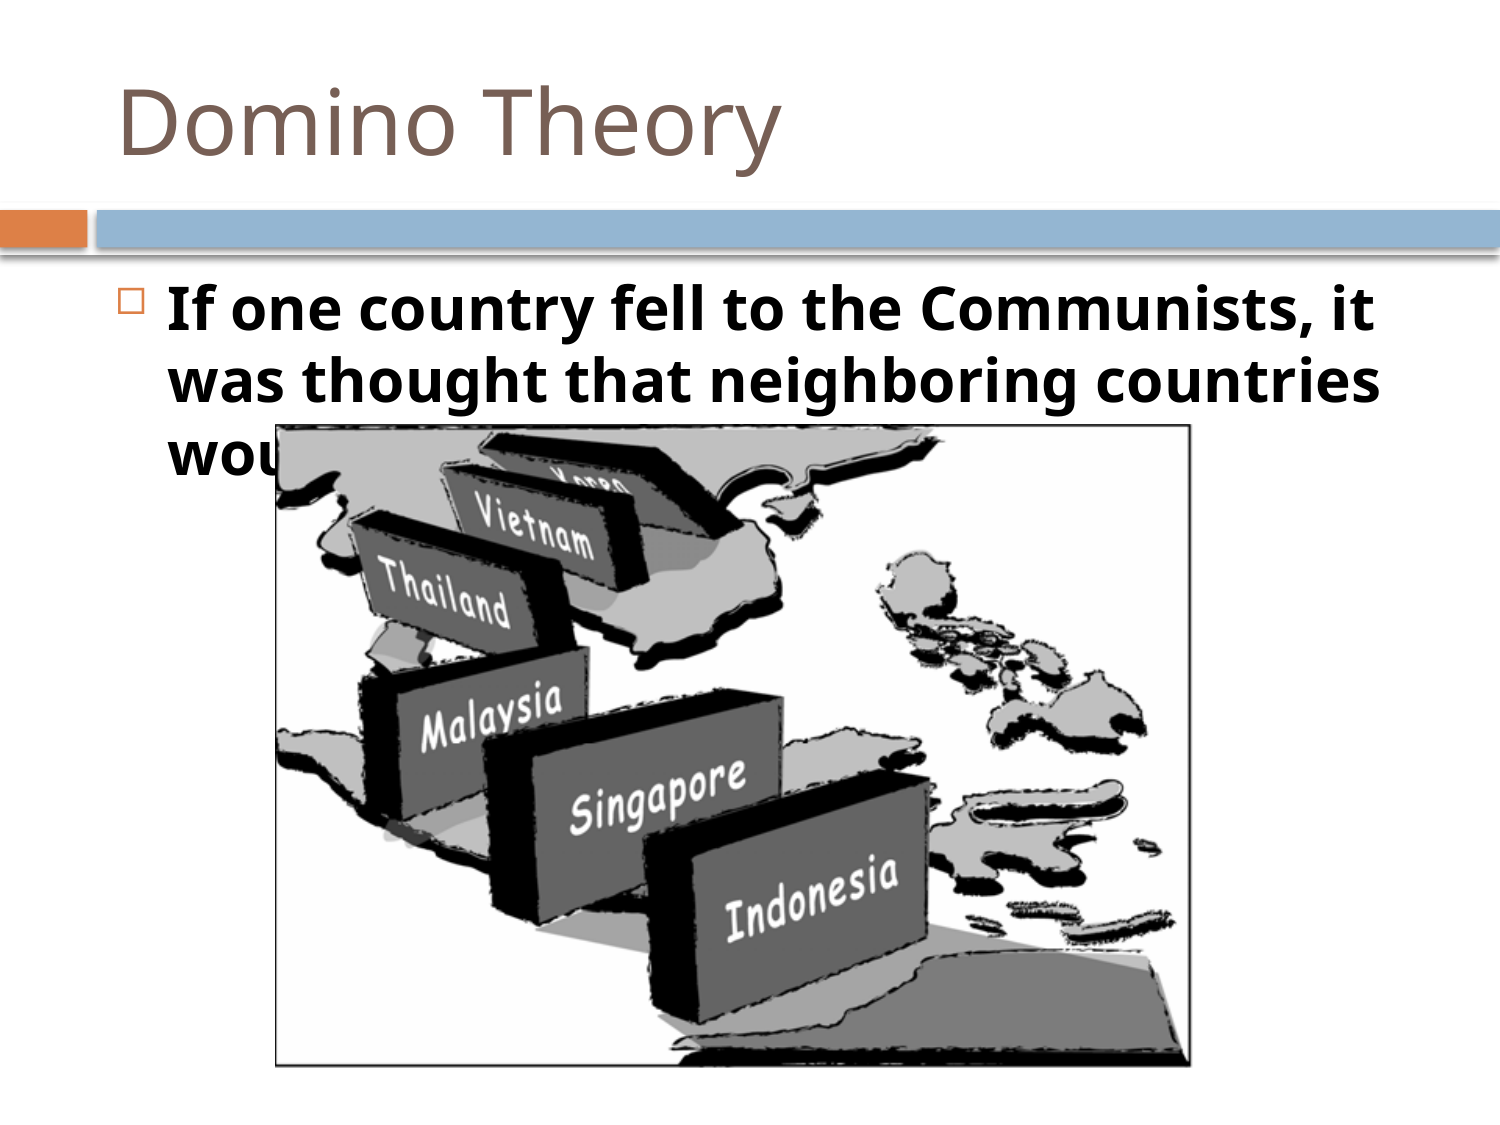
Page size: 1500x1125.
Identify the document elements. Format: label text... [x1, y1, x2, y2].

list If one country fell to the Communists, it was thought that neighboring countries would follow [100, 262, 1438, 1000]
title Domino Theory [100, 37, 1438, 200]
picture [274, 424, 1195, 1082]
